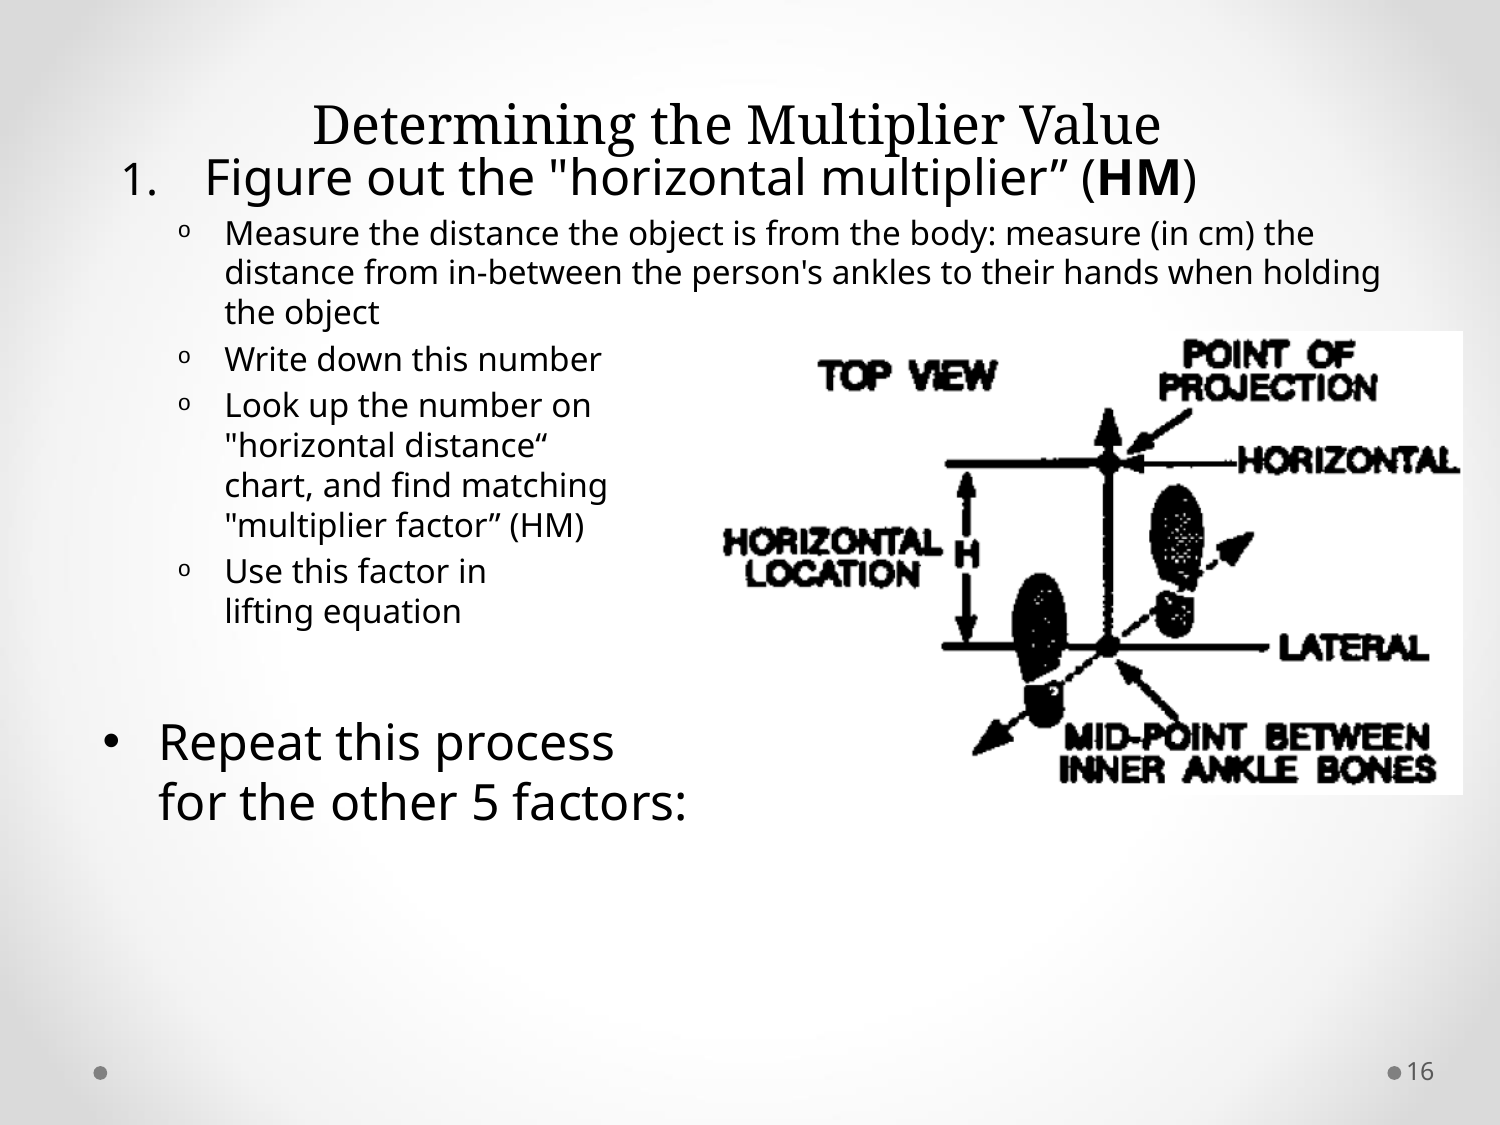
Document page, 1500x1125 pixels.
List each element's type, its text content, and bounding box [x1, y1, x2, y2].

picture [0, 0, 1500, 1125]
title Determining the Multiplier Value [62, 62, 1413, 163]
list Figure out the "horizontal multiplier” (HM) Measure the distance the object is from the body: measure (in cm) the distance from in-between the person's ankles to their hands when holding the object Write down this number Look up the number on "horizontal distance“ chart, and find matching "multiplier factor” (HM) Use this factor in lifting equation Repeat this process for the other 5 factors: [87, 137, 1438, 1113]
slide_number 16 [1401, 1042, 1494, 1103]
